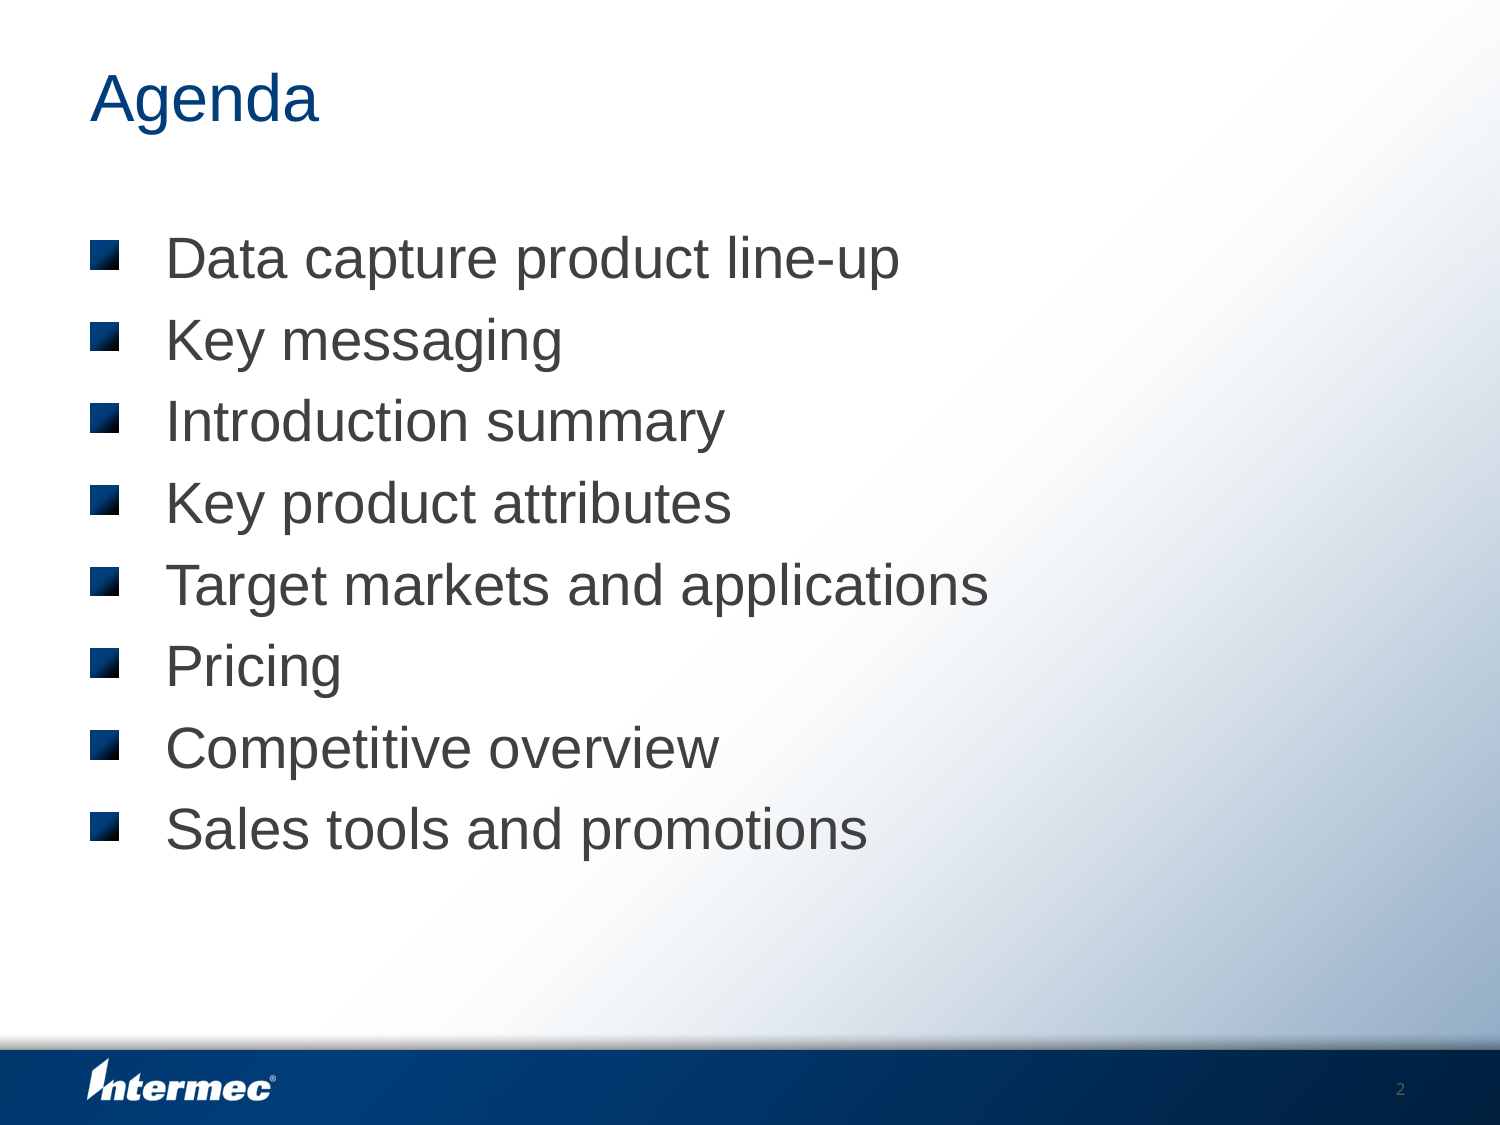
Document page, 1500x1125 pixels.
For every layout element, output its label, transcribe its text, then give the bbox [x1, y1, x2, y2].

title Agenda [75, 45, 1425, 145]
list Data capture product line-up Key messaging Introduction summary Key product attributes Target markets and applications Pricing Competitive overview Sales tools and promotions [75, 212, 1425, 955]
picture [0, 0, 1500, 1125]
